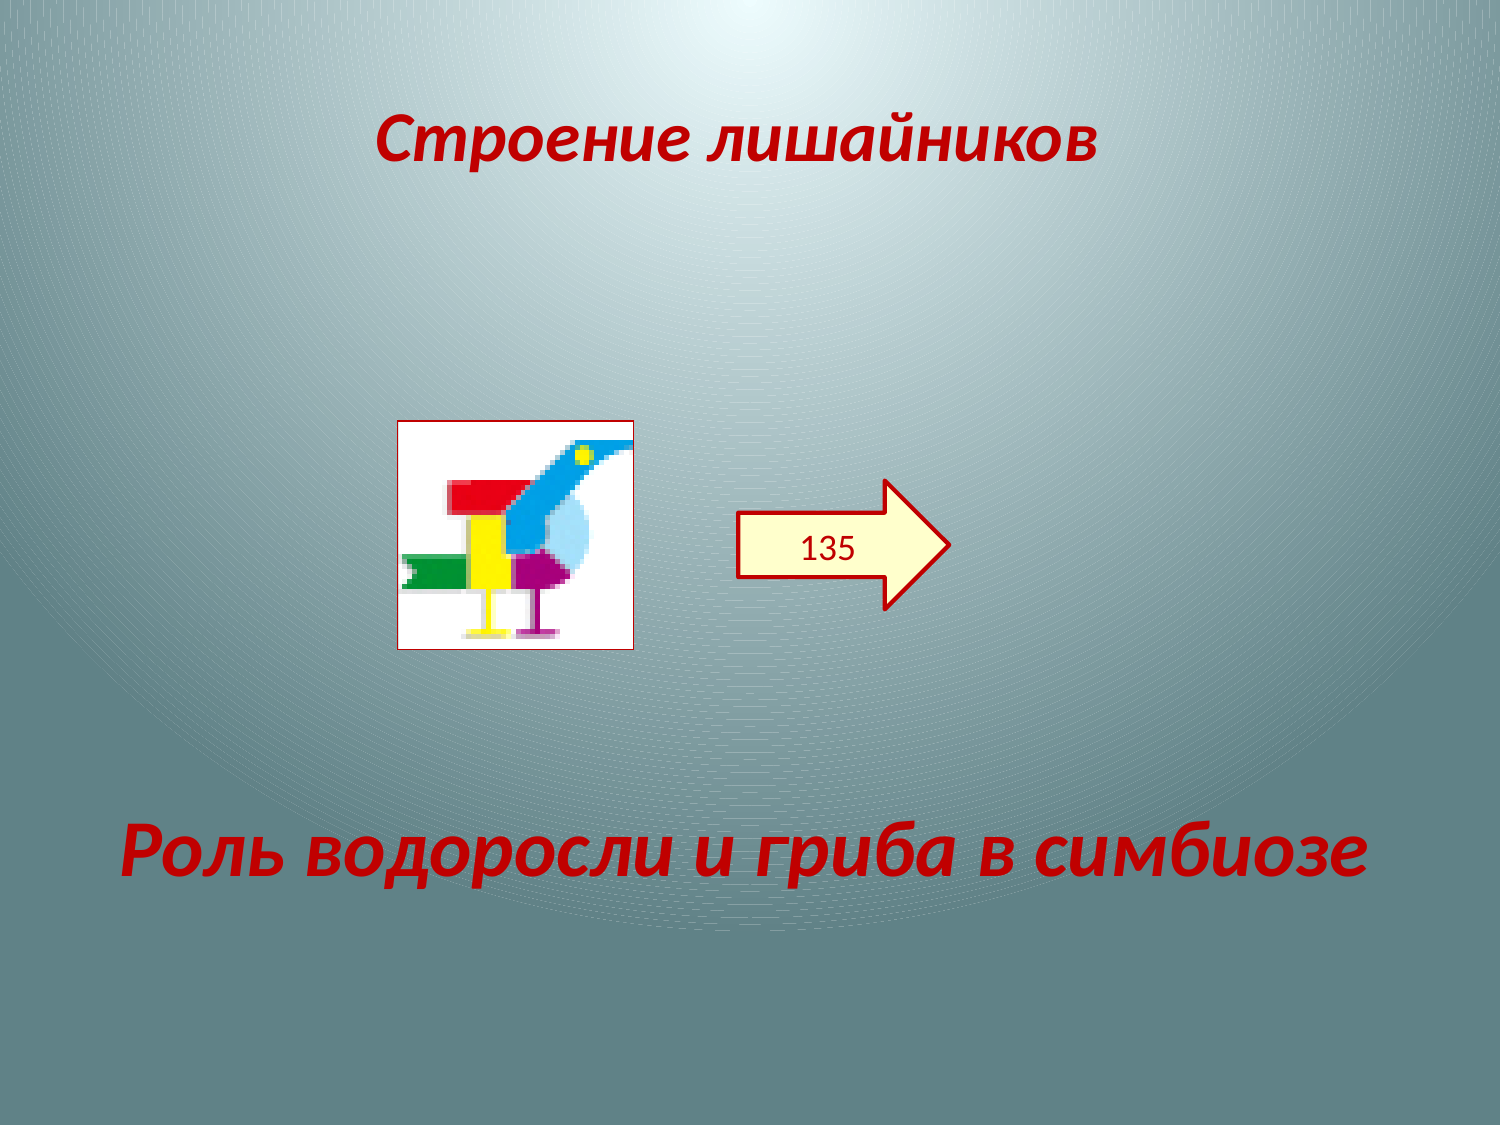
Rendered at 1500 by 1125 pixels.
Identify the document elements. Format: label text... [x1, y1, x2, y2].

picture [398, 421, 634, 649]
text_box Роль водоросли и гриба в симбиозе [70, 750, 1421, 938]
text_box 135 [736, 478, 952, 612]
title Строение лишайников [70, 82, 1421, 270]
